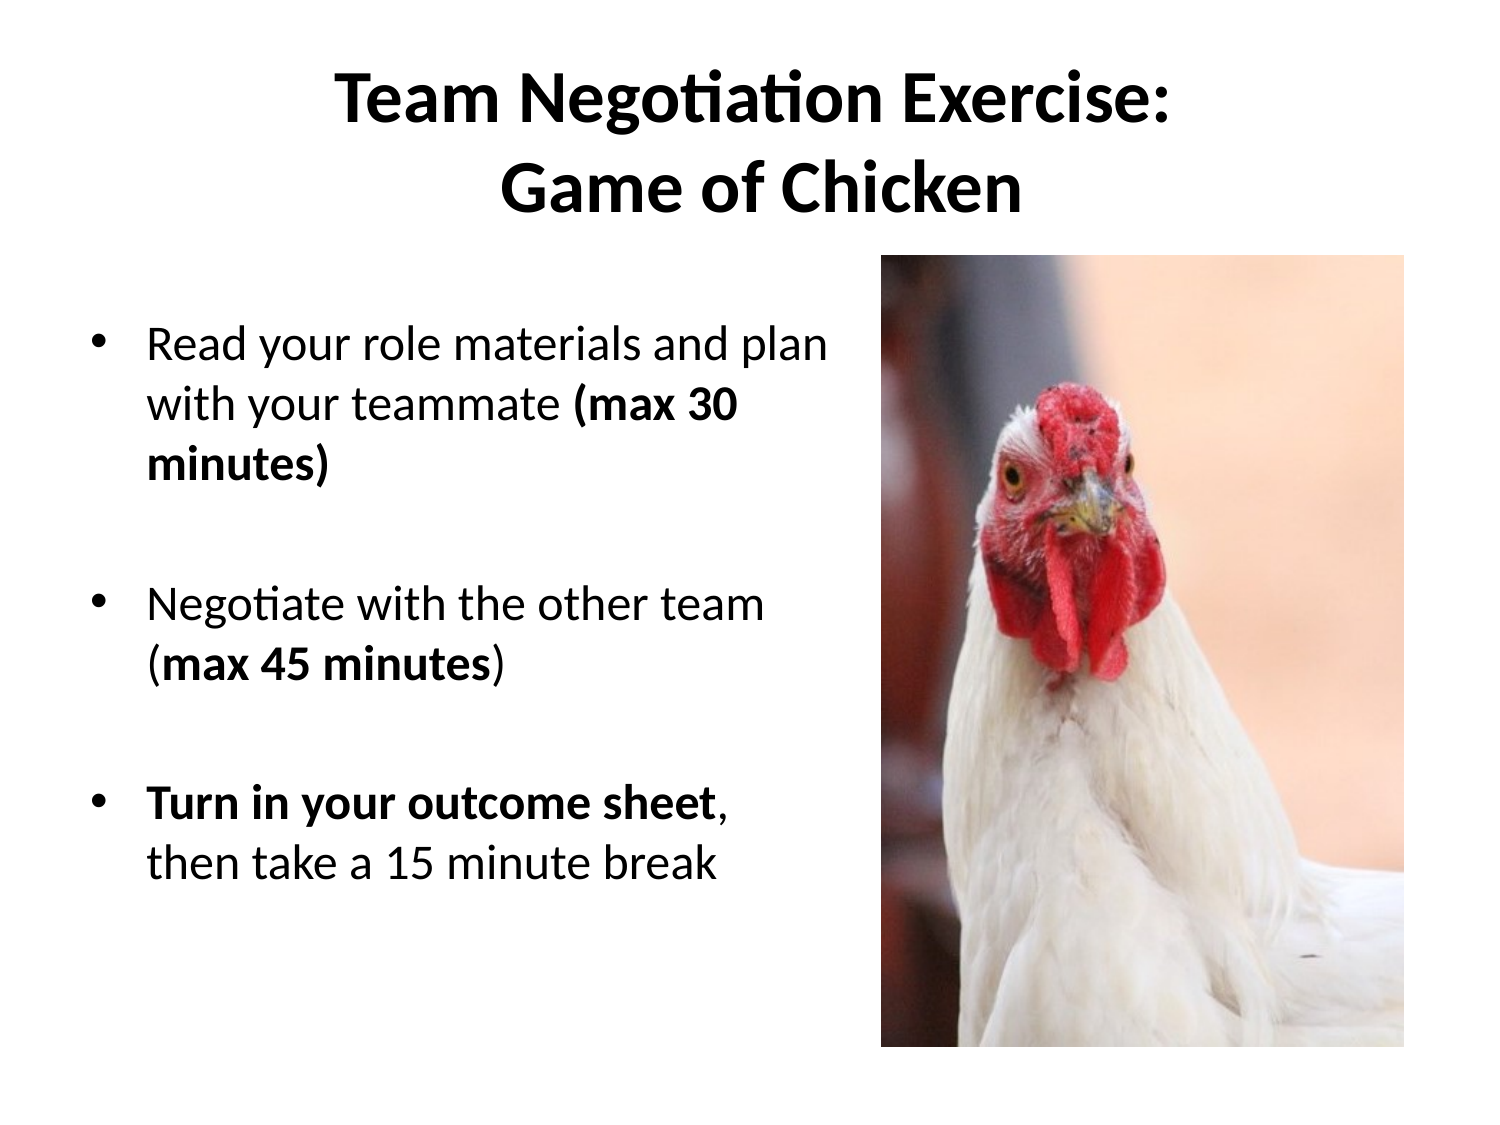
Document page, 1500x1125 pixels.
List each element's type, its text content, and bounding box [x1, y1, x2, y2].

text_box Team Negotiation Exercise: Game of Chicken [87, 44, 1438, 232]
list Read your role materials and plan with your teammate (max 30 minutes) Negotiate with the other team (max 45 minutes) Turn in your outcome sheet, then take a 15 minute break [75, 302, 845, 1083]
picture [881, 255, 1404, 1047]
